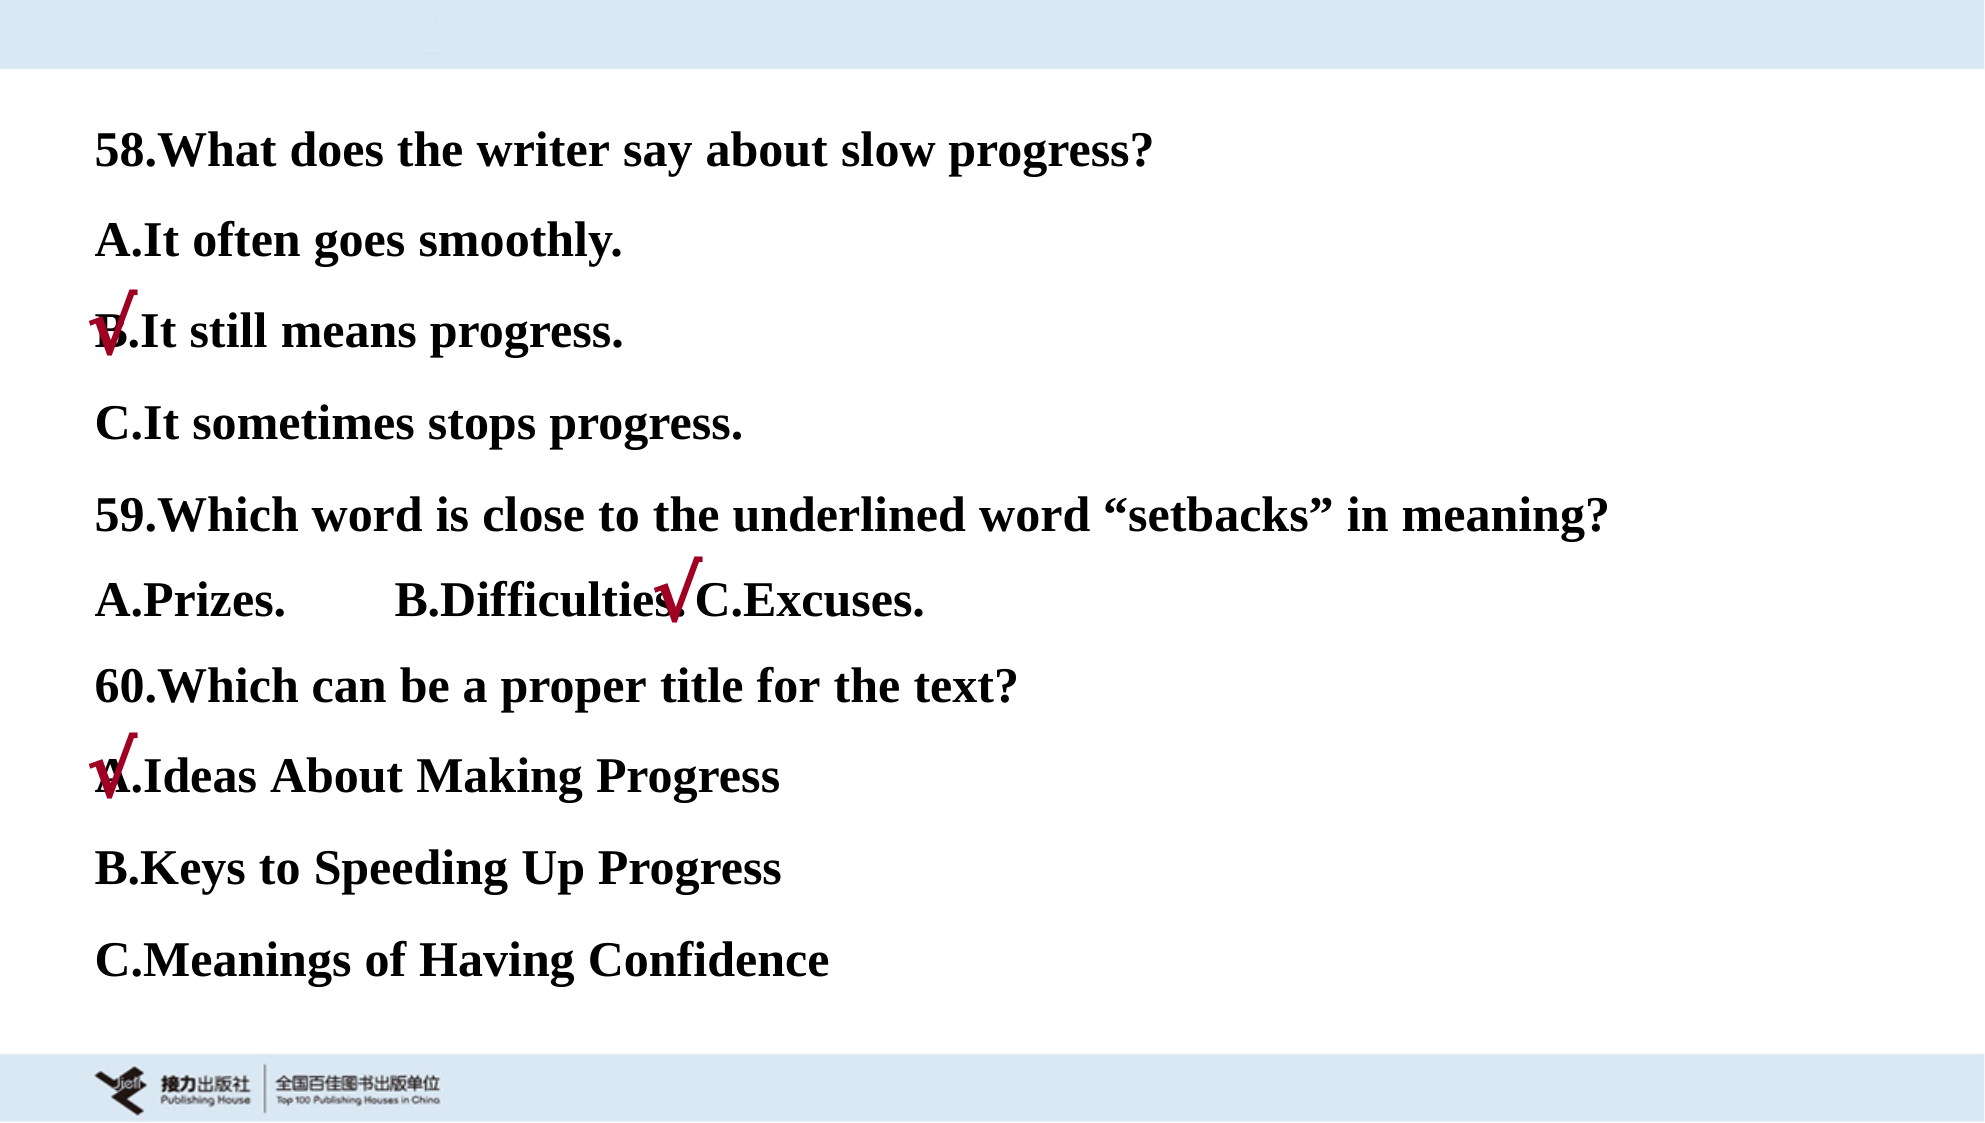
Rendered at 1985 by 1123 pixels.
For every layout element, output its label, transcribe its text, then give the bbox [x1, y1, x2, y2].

text_box A.Ideas About Making Progress B.Keys to Speeding Up Progress C.Meanings of Having Confidence [94, 711, 1892, 986]
text_box A.It often goes smoothly. B.It still means progress. C.It sometimes stops progress. [94, 174, 1892, 450]
text_box 60.Which can be a proper title for the text? [94, 625, 1892, 711]
text_box √ [86, 720, 139, 814]
text_box √ [86, 277, 139, 371]
text_box 59.Which word is close to the underlined word “setbacks” in meaning? [94, 453, 1916, 542]
text_box 58.What does the writer say about slow progress? [94, 88, 1892, 174]
text_box A.Prizes. B.Difficulties. C.Excuses. [94, 539, 1892, 625]
text_box √ [651, 544, 703, 638]
picture [0, 0, 1985, 1122]
